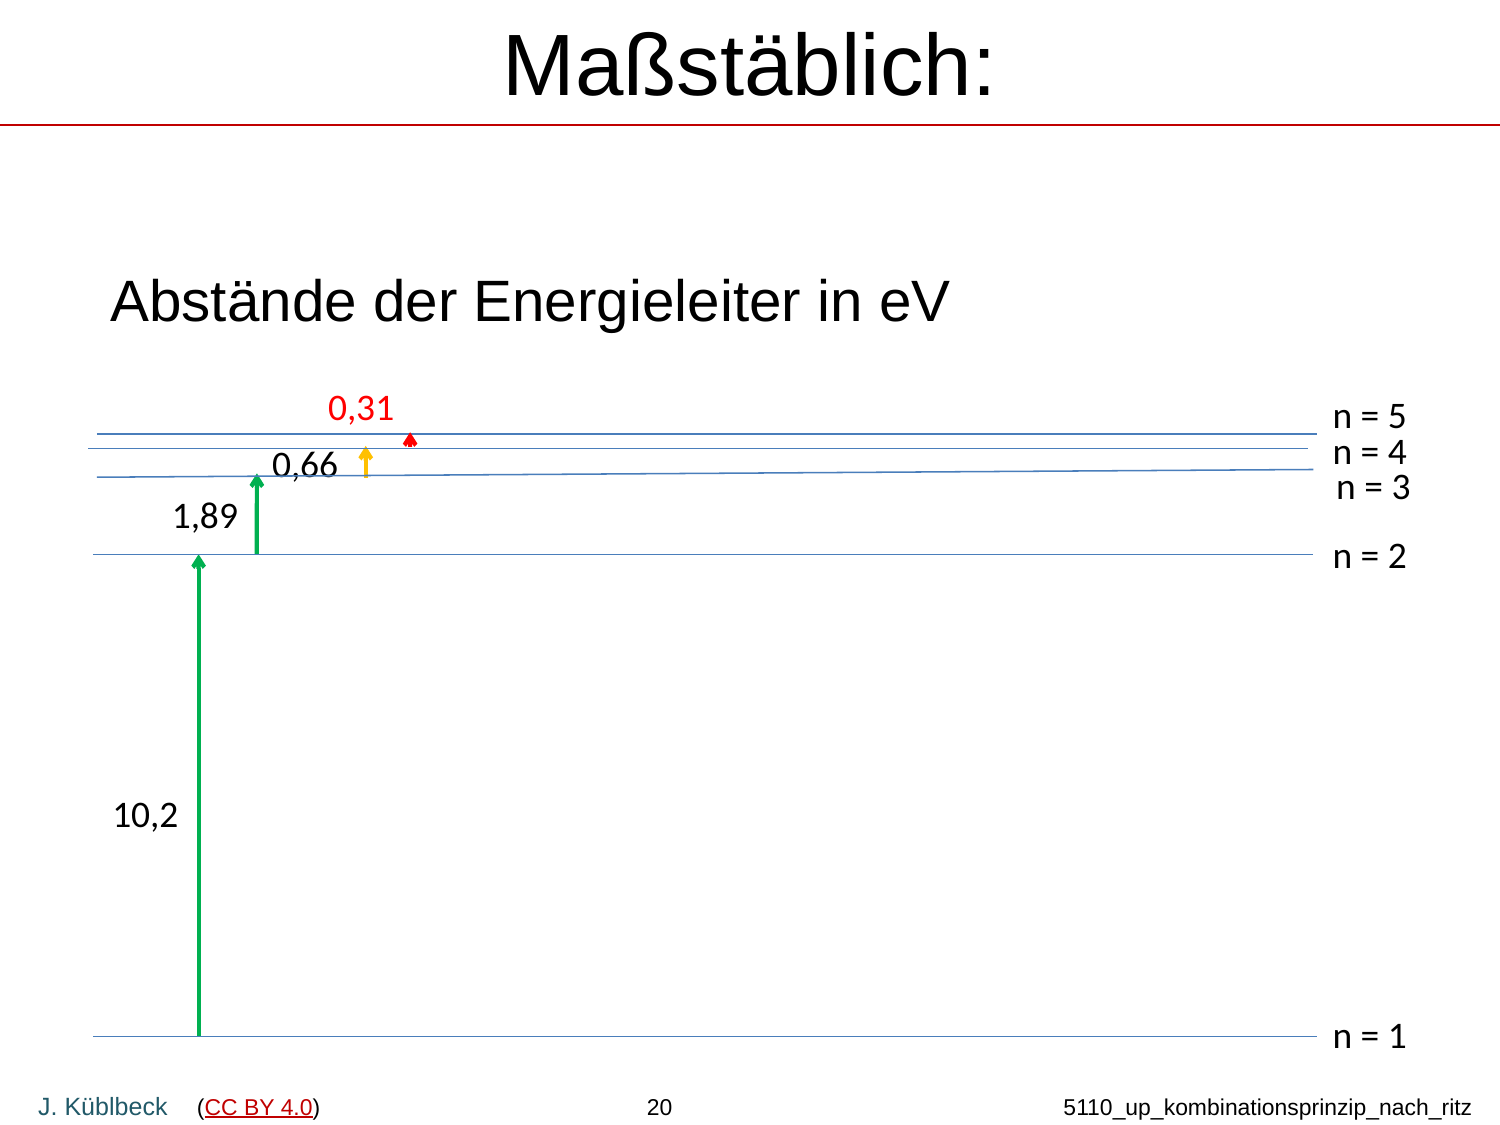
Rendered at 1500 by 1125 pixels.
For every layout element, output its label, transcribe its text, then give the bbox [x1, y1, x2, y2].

text_box n = 5 [1317, 383, 1422, 444]
text_box n = 2 [1323, 523, 1422, 584]
list Abstände der Energieleiter in eV [95, 255, 1446, 998]
text_box n = 3 [1323, 454, 1426, 515]
text_box n = 1 [1317, 1003, 1422, 1064]
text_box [88, 433, 1318, 1037]
title Maßstäblich: [74, 0, 1425, 121]
text_box 0,31 [313, 375, 410, 432]
text_box n = 4 [1323, 444, 1422, 480]
